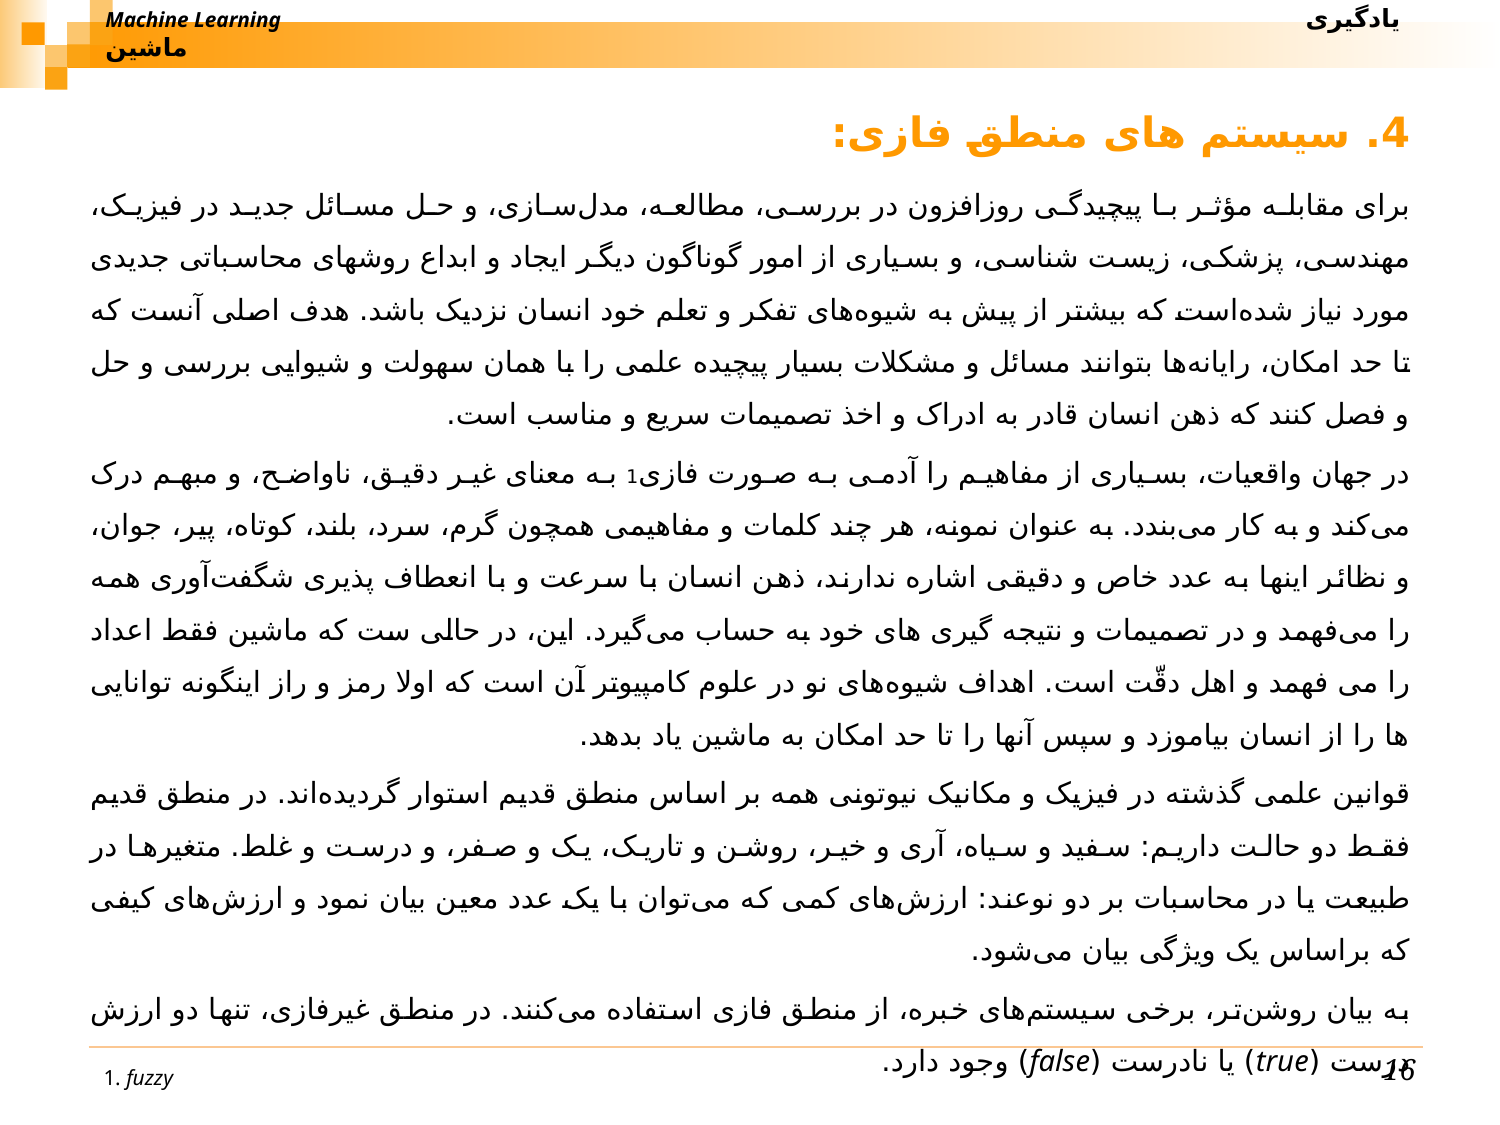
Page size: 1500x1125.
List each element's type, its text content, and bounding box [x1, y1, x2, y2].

slide_number 16 [1080, 1023, 1431, 1099]
text_box Machine Learning یادگیری ماشین [90, 22, 1471, 70]
list برای مقابله مؤثر با پیچیدگی روزافزون در بررسی، مطالعه، مدل‌سازی، و حل مسائل جدید در فیزیک، مهندسی، پزشکی، زیست شناسی، و بسیاری از امور گوناگون دیگر ایجاد و ابداع روشهای محاسباتی جدیدی مورد نیاز شده‌است که بیشتر از پیش به شیوه‌های تفکر و تعلم خود انسان نزدیک باشد. هدف اصلی آنست که تا حد امکان، رایانه‌ها بتوانند مسائل و مشکلات بسیار پیچیده علمی را با همان سهولت و شیوایی بررسی و حل و فصل کنند که ذهن انسان قادر به ادراک و اخذ تصمیمات سریع و مناسب است. در جهان واقعیات، بسیاری از مفاهیم را آدمی به صورت فازی1 به معنای غیر دقیق، ناواضح، و مبهم درک می‌کند و به کار می‌بندد. به عنوان نمونه، هر چند کلمات و مفاهیمی همچون گرم، سرد، بلند، کوتاه، پیر، جوان، و نظائر اینها به عدد خاص و دقیقی اشاره ندارند، ذهن انسان با سرعت و با انعطاف پذیری شگفت‌آوری همه را می‌فهمد و در تصمیمات و نتیجه گیری های خود به حساب می‌گیرد. این، در حالی ست که ماشین فقط اعداد را می فهمد و اهل دقّت است. اهداف شیوه‌های نو در علوم کامپیوتر آن است که اولا رمز و راز اینگونه توانایی ها را از انسان بیاموزد و سپس آنها را تا حد امکان به ماشین یاد بدهد. قوانین علمی گذشته در فیزیک و مکانیک نیوتونی همه بر اساس منطق قدیم استوار گردیده‌اند. در منطق قدیم فقط دو حالت داریم: سفید و سیاه، آری و خیر، روشن و تاریک، یک و صفر، و درست و غلط. متغیرها در طبیعت یا در محاسبات بر دو نوعند: ارزش‌های کمی که می‌توان با یک عدد معین بیان نمود و ارزش‌های کیفی که براساس یک ویژگی بیان می‌شود. به بیان روشن‌تر، برخی سیستم‌های خبره، از منطق فازی استفاده می‌کنند. در منطق غیرفازی، تنها دو ارزش درست (true) یا نادرست (false) وجود دارد. [75, 173, 1425, 1059]
footer 1. fuzzy [88, 1053, 1424, 1098]
text_box 4. سیستم های منطق فازی: [74, 89, 1425, 173]
